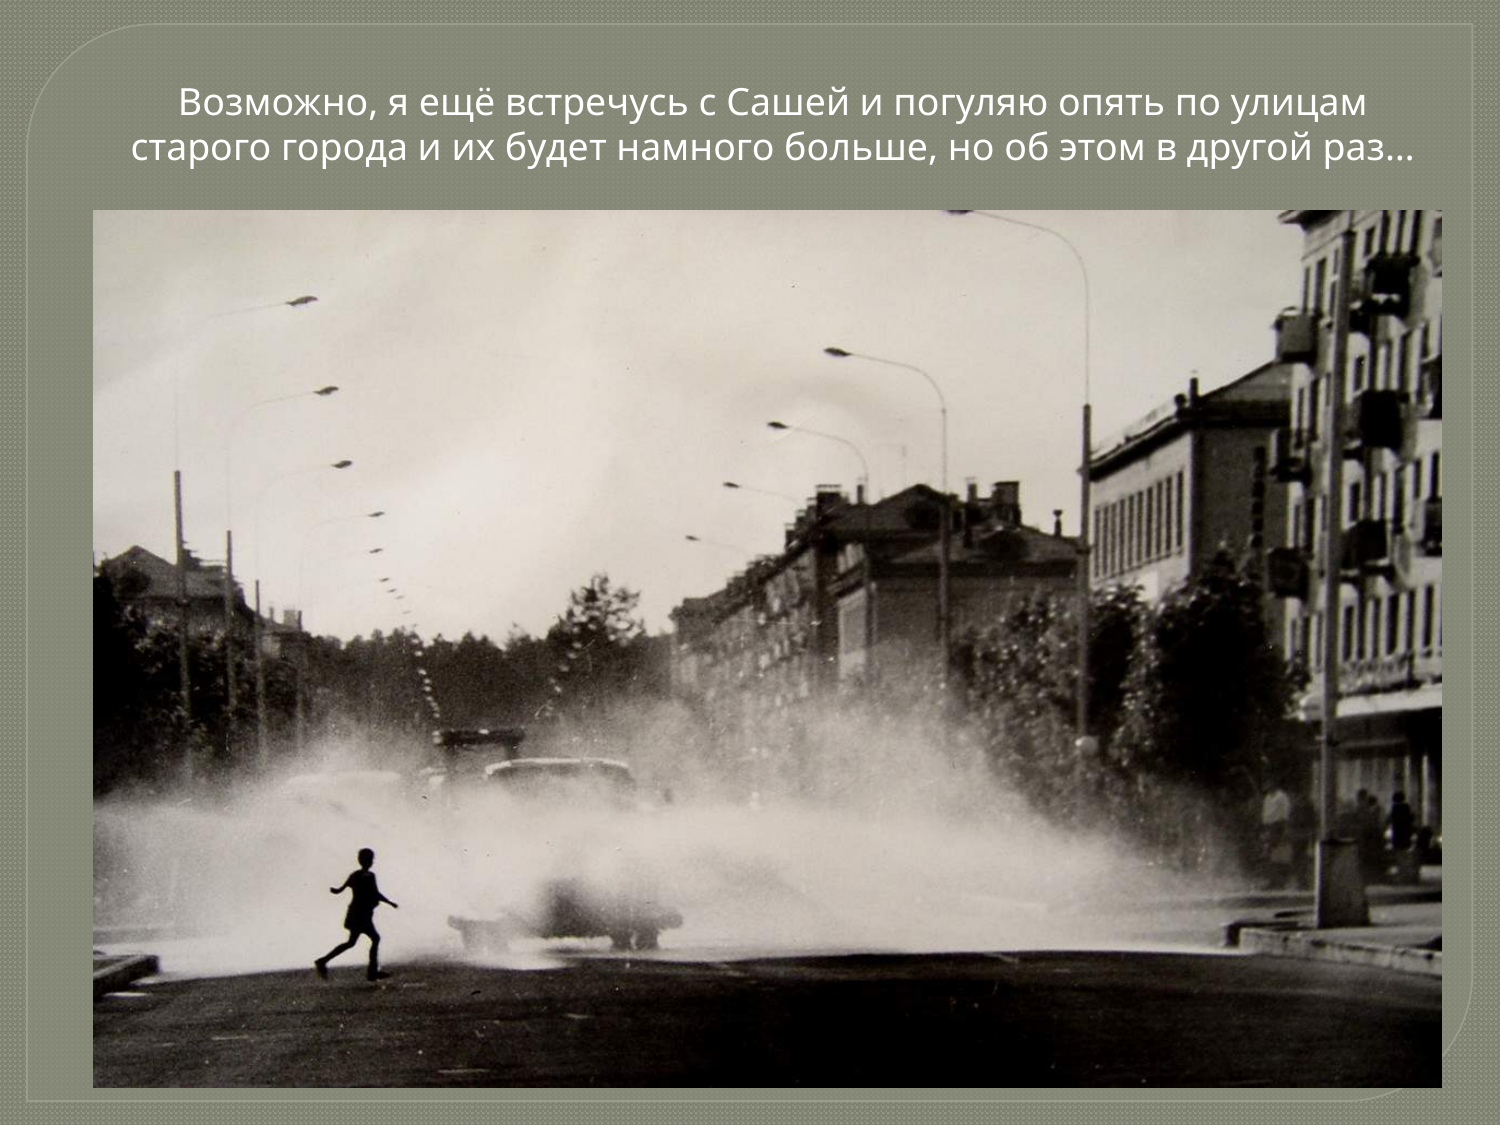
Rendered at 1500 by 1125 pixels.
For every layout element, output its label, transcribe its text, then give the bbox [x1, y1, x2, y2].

text_box Возможно, я ещё встречусь с Сашей и погуляю опять по улицам старого города и их будет намного больше, но об этом в другой раз… [93, 70, 1454, 175]
picture [93, 210, 1442, 1088]
